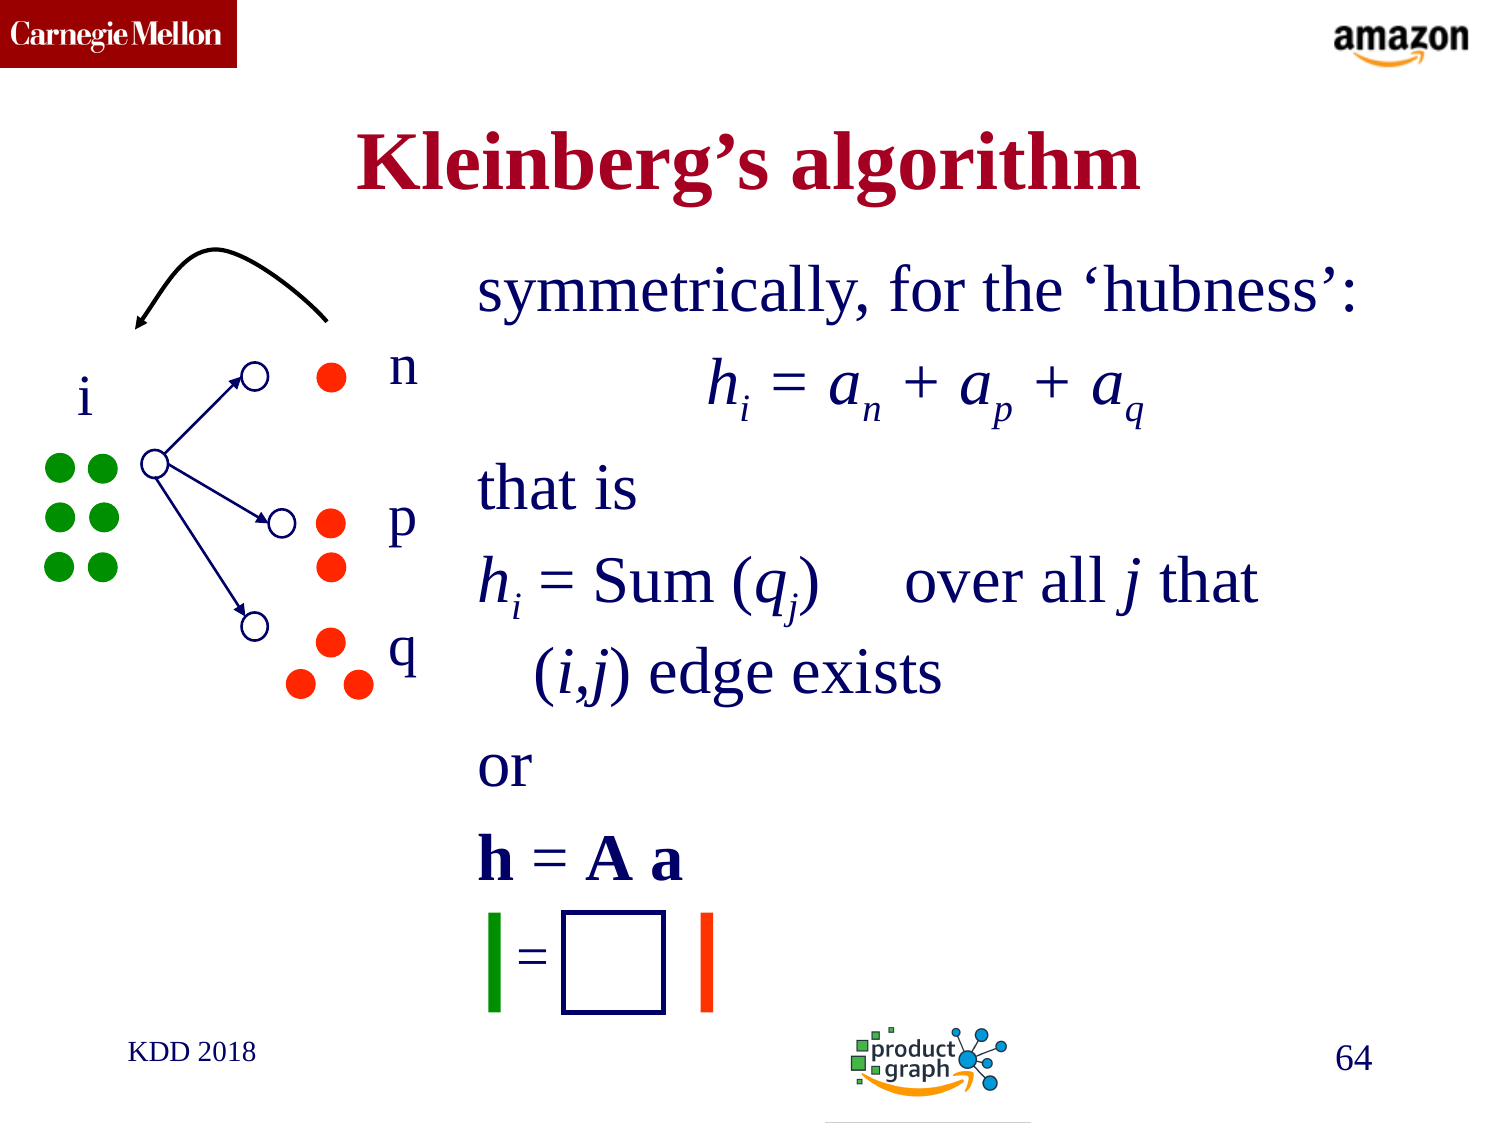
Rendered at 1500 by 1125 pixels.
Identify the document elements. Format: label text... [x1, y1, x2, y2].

text_box [285, 668, 316, 699]
text_box [316, 362, 347, 393]
text_box [141, 449, 167, 478]
text_box [87, 552, 118, 583]
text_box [169, 463, 268, 524]
text_box [135, 249, 328, 330]
slide_number 64 [1074, 1024, 1388, 1101]
picture [1322, 4, 1484, 88]
text_box [343, 669, 374, 700]
text_box [316, 552, 347, 583]
text_box [44, 551, 75, 582]
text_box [154, 479, 246, 616]
text_box q [373, 600, 433, 685]
text_box p [373, 470, 433, 555]
picture [0, 0, 237, 68]
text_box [163, 376, 241, 453]
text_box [488, 910, 714, 1013]
text_box i [62, 350, 109, 435]
text_box [315, 508, 346, 539]
list symmetrically, for the ‘hubness’: hi = an + ap + aq that is hi = Sum (qj) over all j that (i,j) edge exists or h = A a [462, 237, 1388, 1001]
slide_number KDD 2018 [112, 1024, 426, 1101]
text_box [315, 627, 346, 658]
text_box [87, 453, 118, 484]
text_box [45, 502, 76, 533]
text_box [241, 362, 269, 391]
text_box [269, 509, 296, 538]
text_box [89, 502, 120, 533]
title Kleinberg’s algorithm [112, 99, 1388, 213]
text_box [45, 452, 76, 483]
text_box n [374, 318, 434, 404]
text_box [241, 612, 268, 641]
